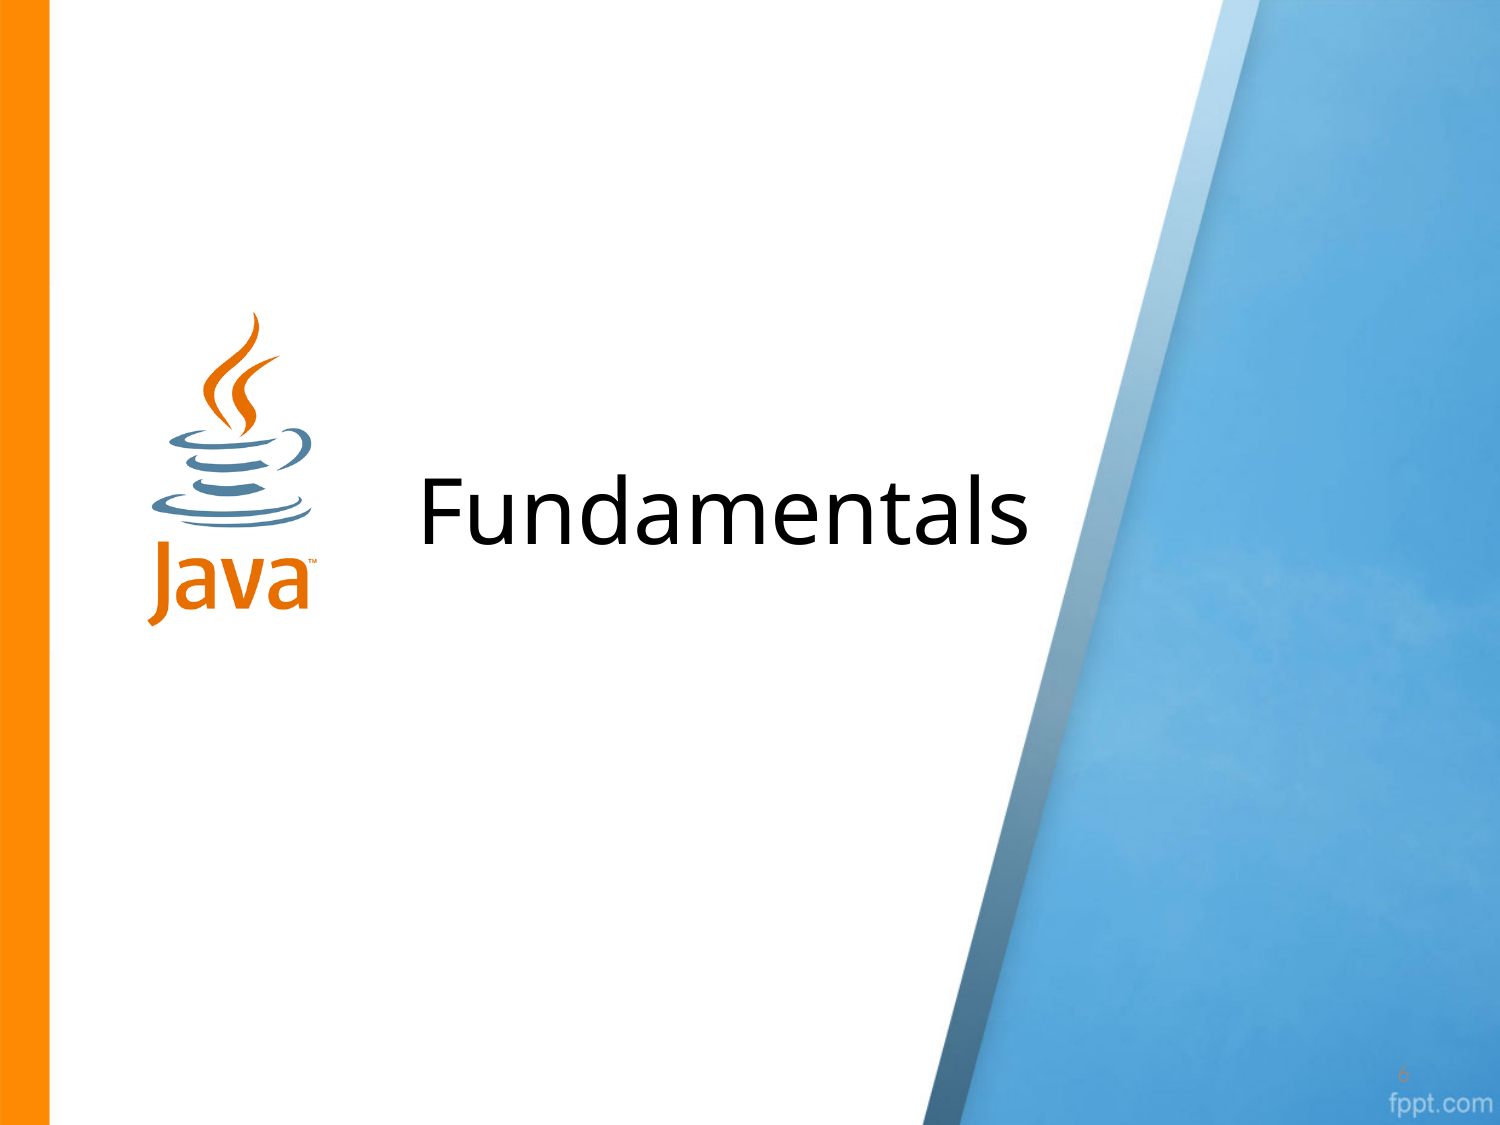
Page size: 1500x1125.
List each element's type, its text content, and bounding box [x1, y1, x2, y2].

picture [0, 0, 1500, 1125]
title Fundamentals [422, 425, 1088, 591]
slide_number 6 [1074, 1042, 1425, 1103]
